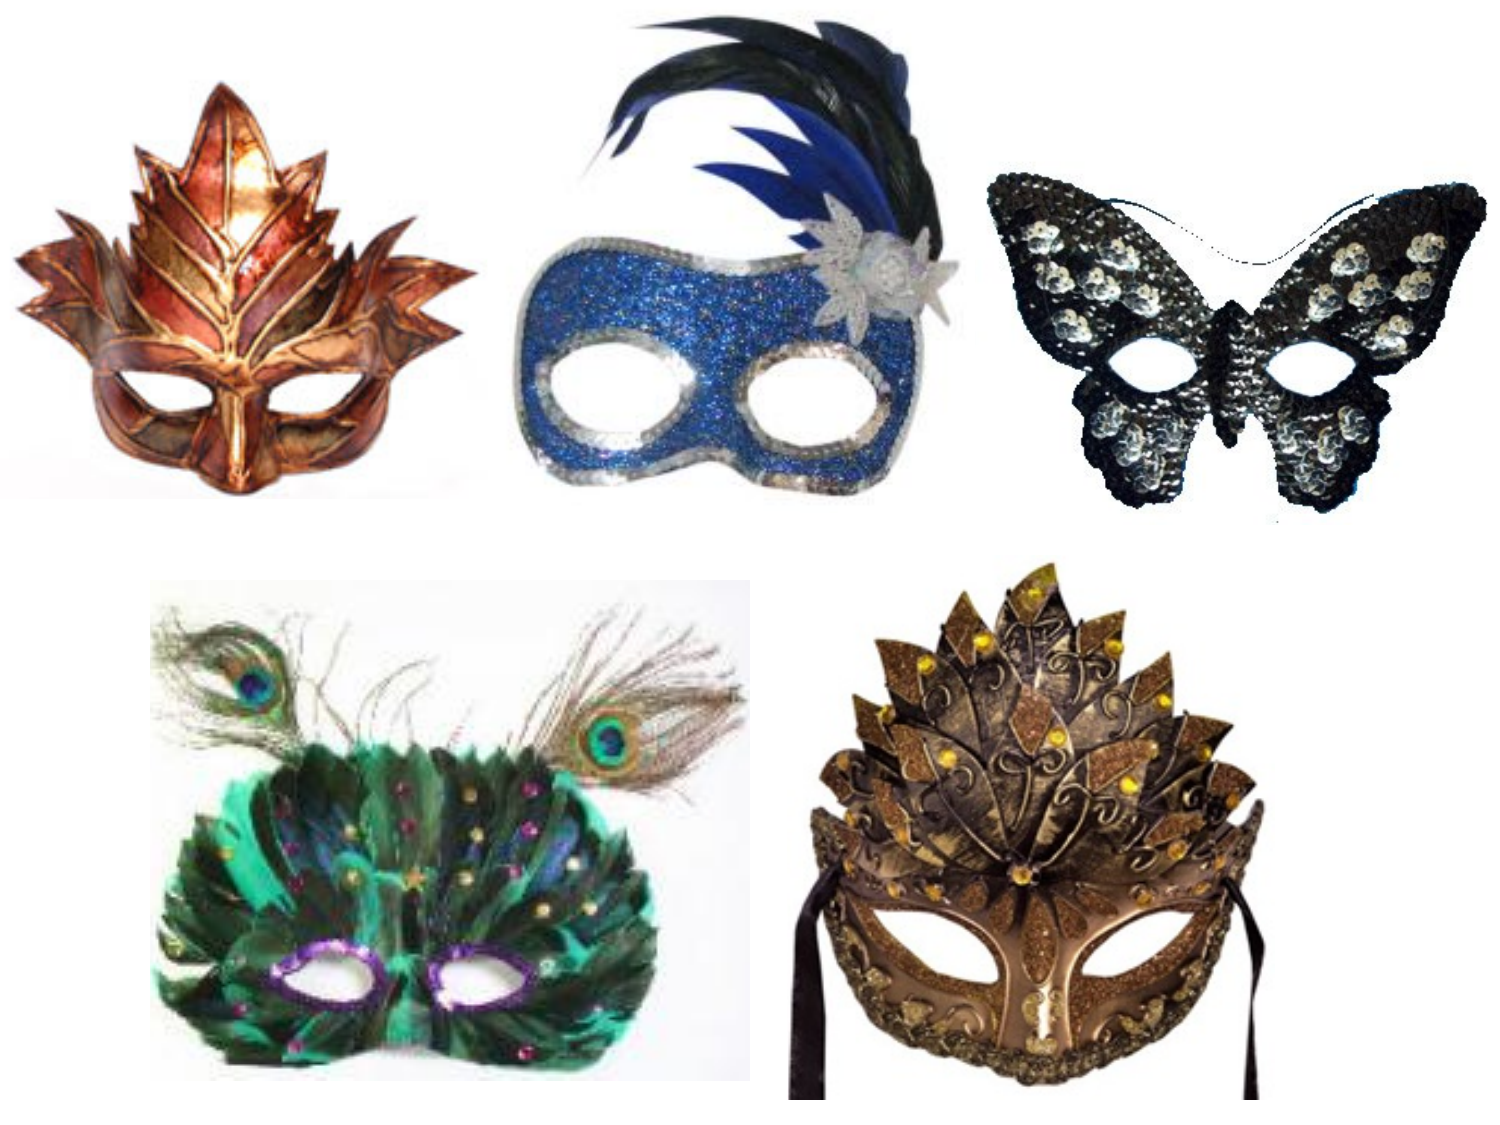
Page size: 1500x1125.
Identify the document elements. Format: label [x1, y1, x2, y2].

picture [787, 555, 1276, 1101]
picture [149, 580, 751, 1081]
picture [0, 3, 1488, 526]
